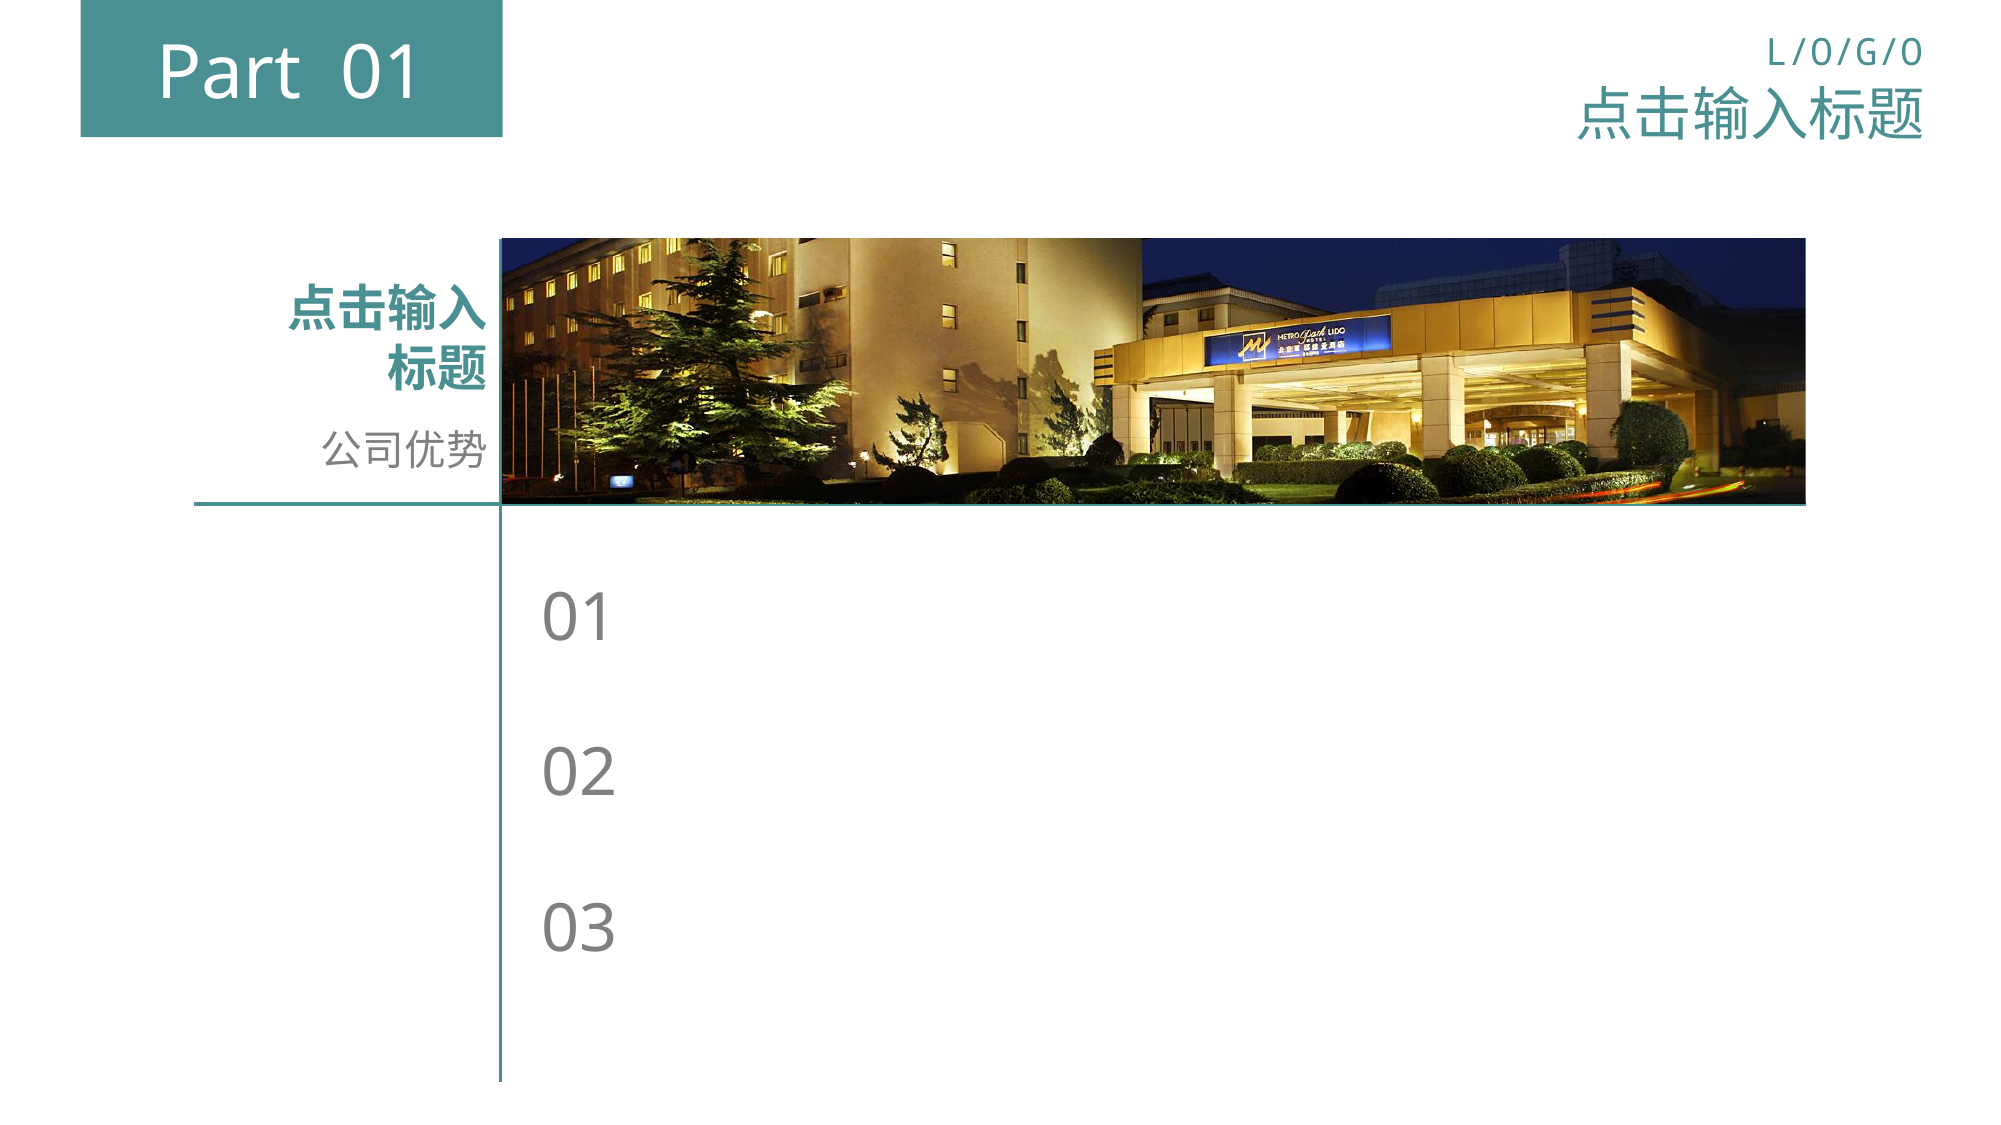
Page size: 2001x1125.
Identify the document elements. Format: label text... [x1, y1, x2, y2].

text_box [502, 561, 1839, 663]
text_box 点击输入标题 [1537, 70, 1940, 155]
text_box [502, 872, 1839, 974]
text_box L/O/G/O [1730, 21, 1938, 70]
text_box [502, 716, 1839, 818]
text_box 点击输入 标题 [100, 269, 500, 404]
picture [501, 238, 1806, 504]
text_box 公司优势 [100, 416, 500, 482]
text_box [80, 0, 503, 138]
